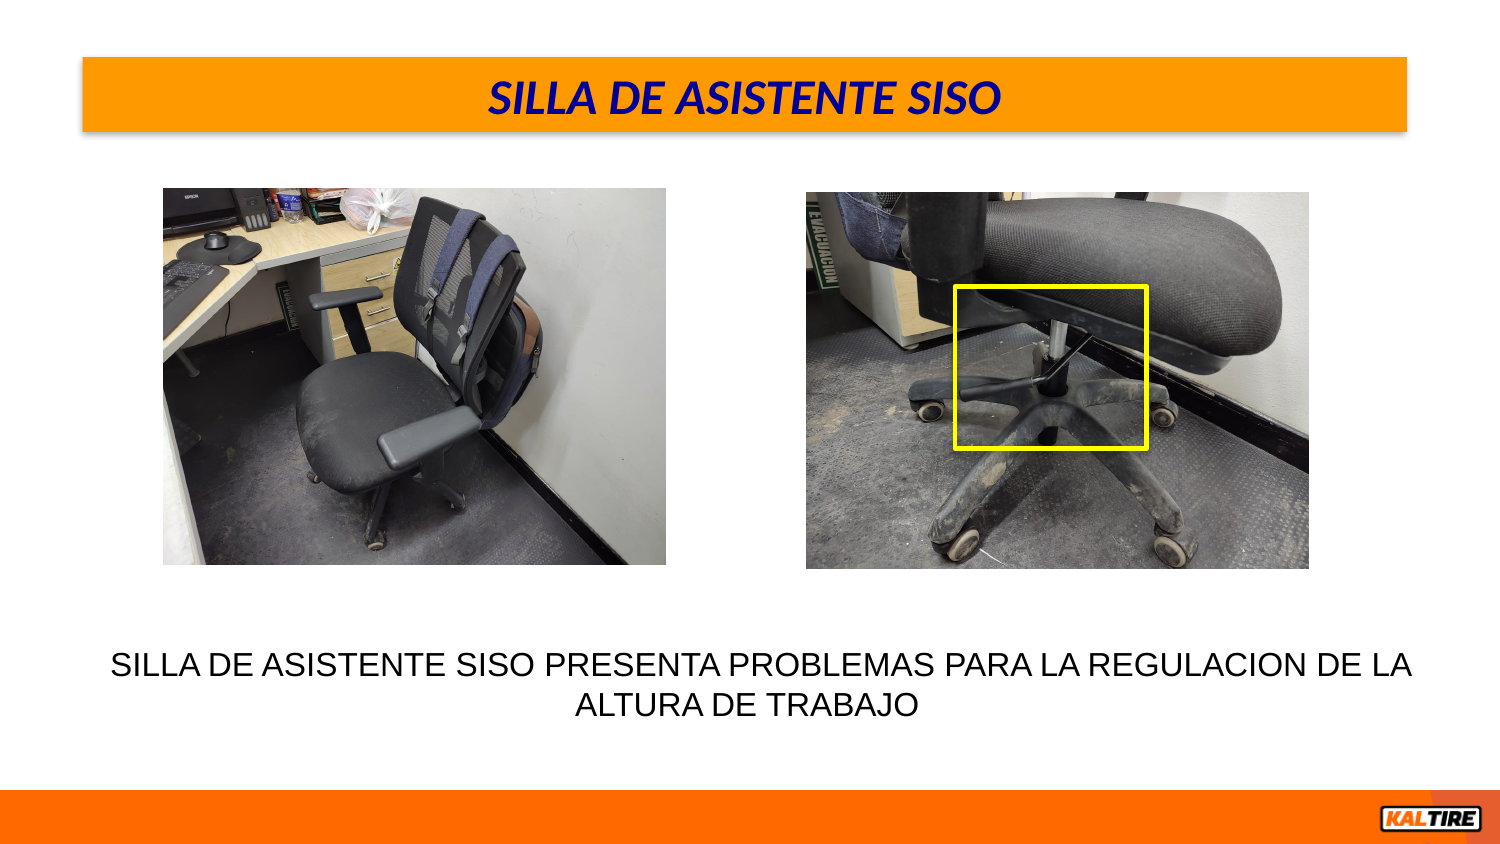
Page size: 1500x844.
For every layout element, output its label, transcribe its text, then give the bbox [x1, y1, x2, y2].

text_box SILLA DE ASISTENTE SISO [82, 57, 1407, 132]
picture [0, 790, 1500, 844]
picture [163, 188, 666, 566]
picture [806, 191, 1310, 569]
text_box SILLA DE ASISTENTE SISO PRESENTA PROBLEMAS PARA LA REGULACION DE LA ALTURA DE TRABAJO [82, 636, 1440, 731]
